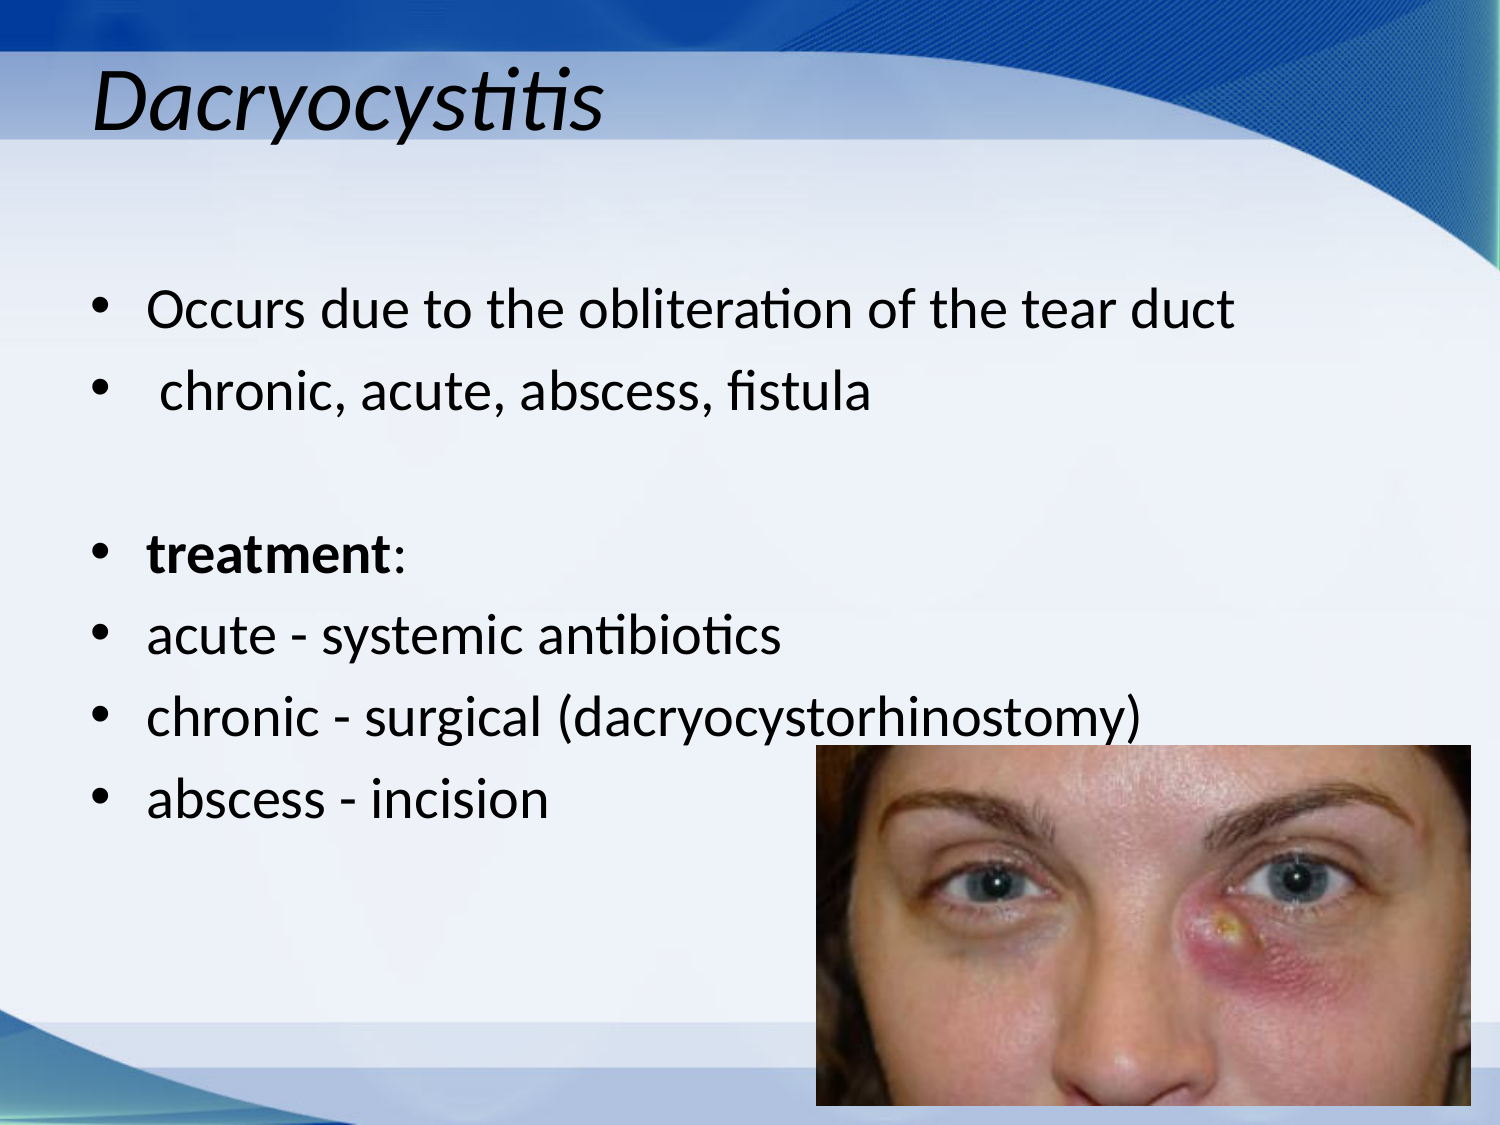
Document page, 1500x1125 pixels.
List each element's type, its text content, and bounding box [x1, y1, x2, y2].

title Dacryocystitis [76, 0, 1427, 188]
picture [0, 0, 1500, 1125]
list Occurs due to the obliteration of the tear duct chronic, acute, abscess, fistula treatment: acute - systemic antibiotics chronic - surgical (dacryocystorhinostomy) abscess - incision [75, 262, 1425, 1005]
